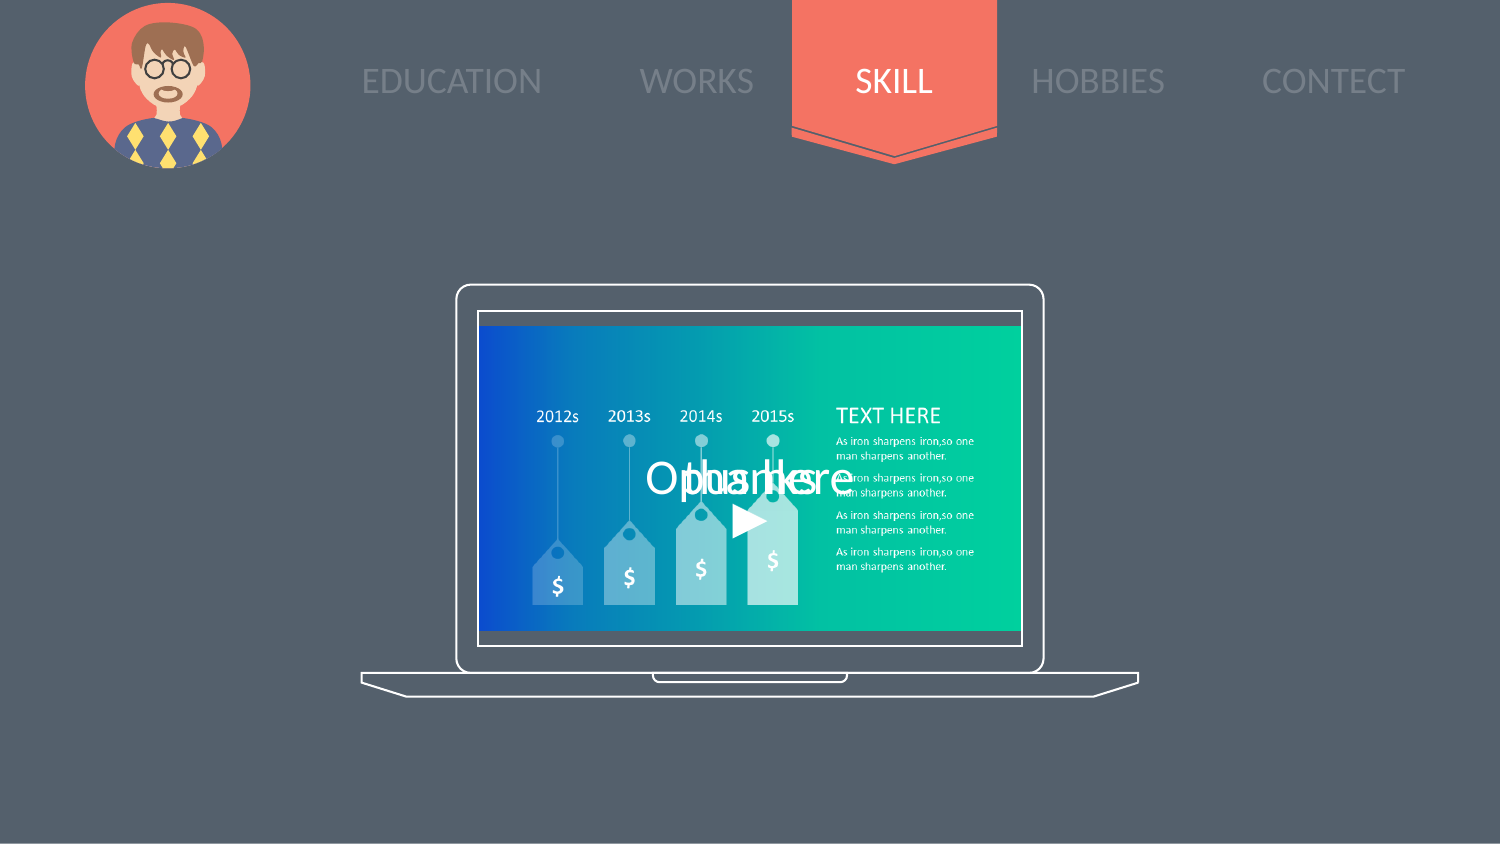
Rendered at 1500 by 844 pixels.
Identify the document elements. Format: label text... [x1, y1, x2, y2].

text_box HOBBIES [1014, 48, 1183, 115]
text_box [790, 0, 999, 166]
text_box WORKS [619, 48, 775, 115]
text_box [361, 284, 1139, 697]
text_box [114, 22, 223, 169]
text_box SKILL [832, 48, 957, 115]
text_box CONTECT [1240, 48, 1427, 115]
text_box EDUCATION [342, 48, 562, 115]
text_box [84, 1, 252, 150]
